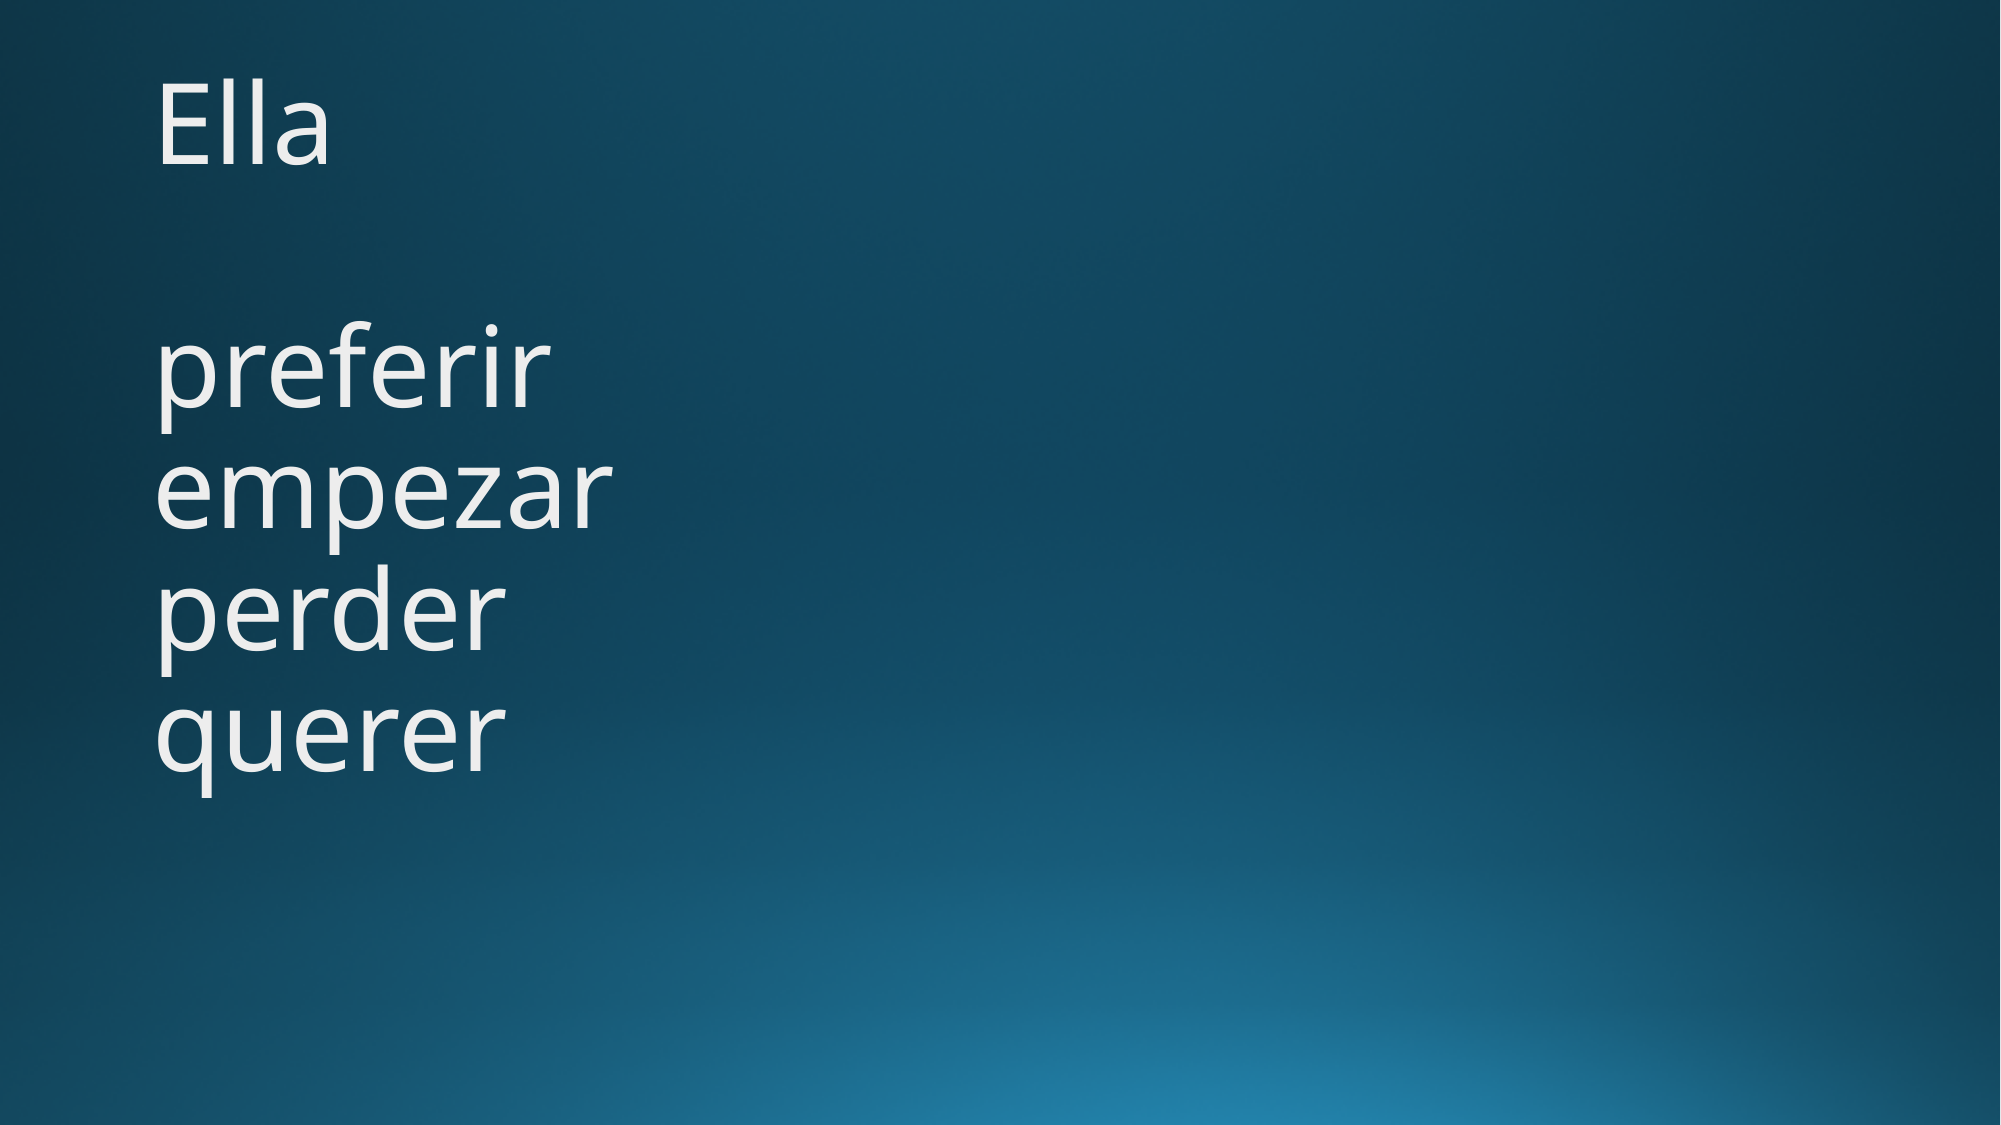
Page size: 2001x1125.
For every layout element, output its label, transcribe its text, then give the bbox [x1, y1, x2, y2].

text_box Ella preferir empezar perder querer [137, 59, 1863, 897]
picture [0, 0, 2001, 1125]
